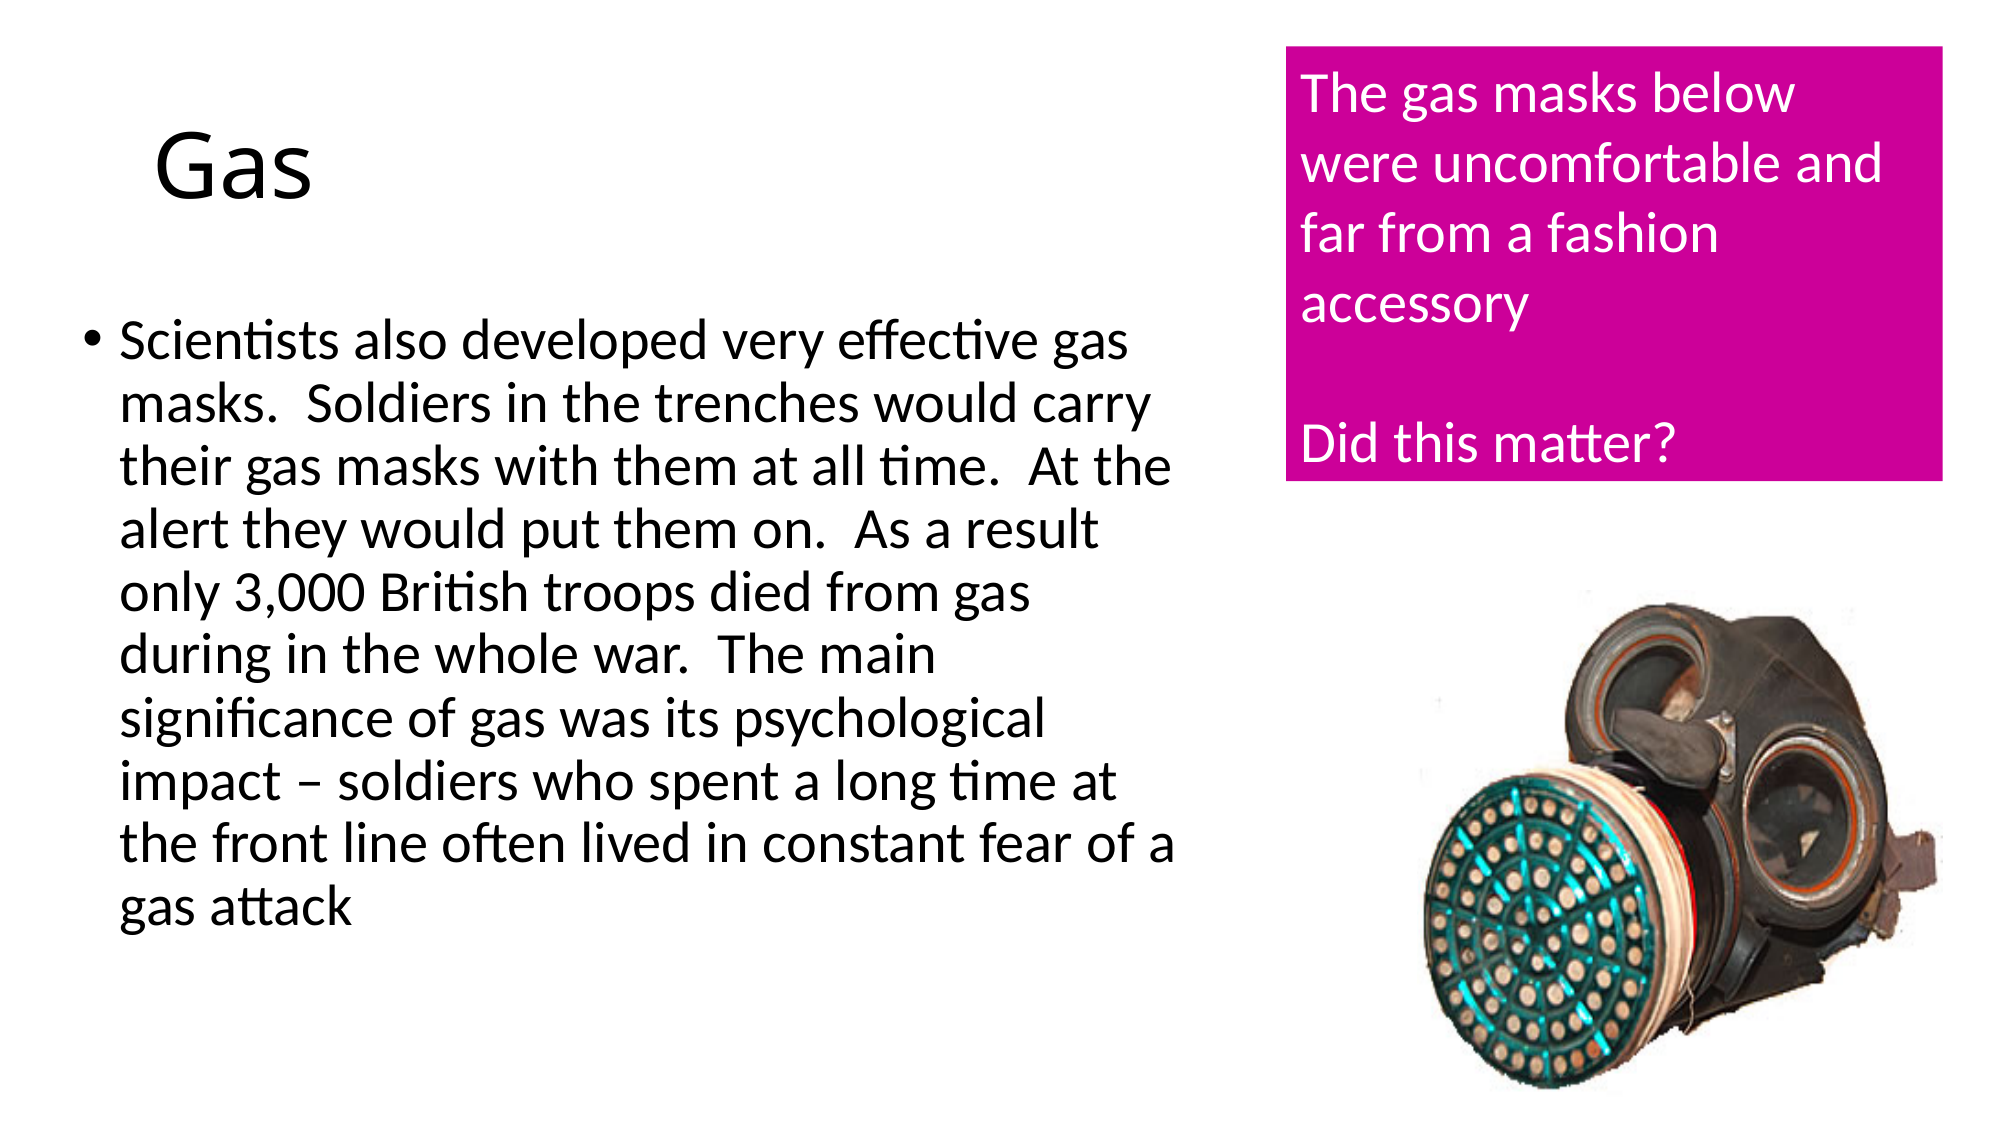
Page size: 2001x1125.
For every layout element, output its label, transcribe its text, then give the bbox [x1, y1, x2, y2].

title Gas [137, 59, 1286, 278]
text_box The gas masks below were uncomfortable and far from a fashion accessory Did this matter? [1286, 46, 1943, 482]
list Scientists also developed very effective gas masks. Soldiers in the trenches would carry their gas masks with them at all time. At the alert they would put them on. As a result only 3,000 British troops died from gas during in the whole war. The main significance of gas was its psychological impact – soldiers who spent a long time at the front line often lived in constant fear of a gas attack [67, 301, 1210, 1016]
picture [1417, 590, 1943, 1103]
